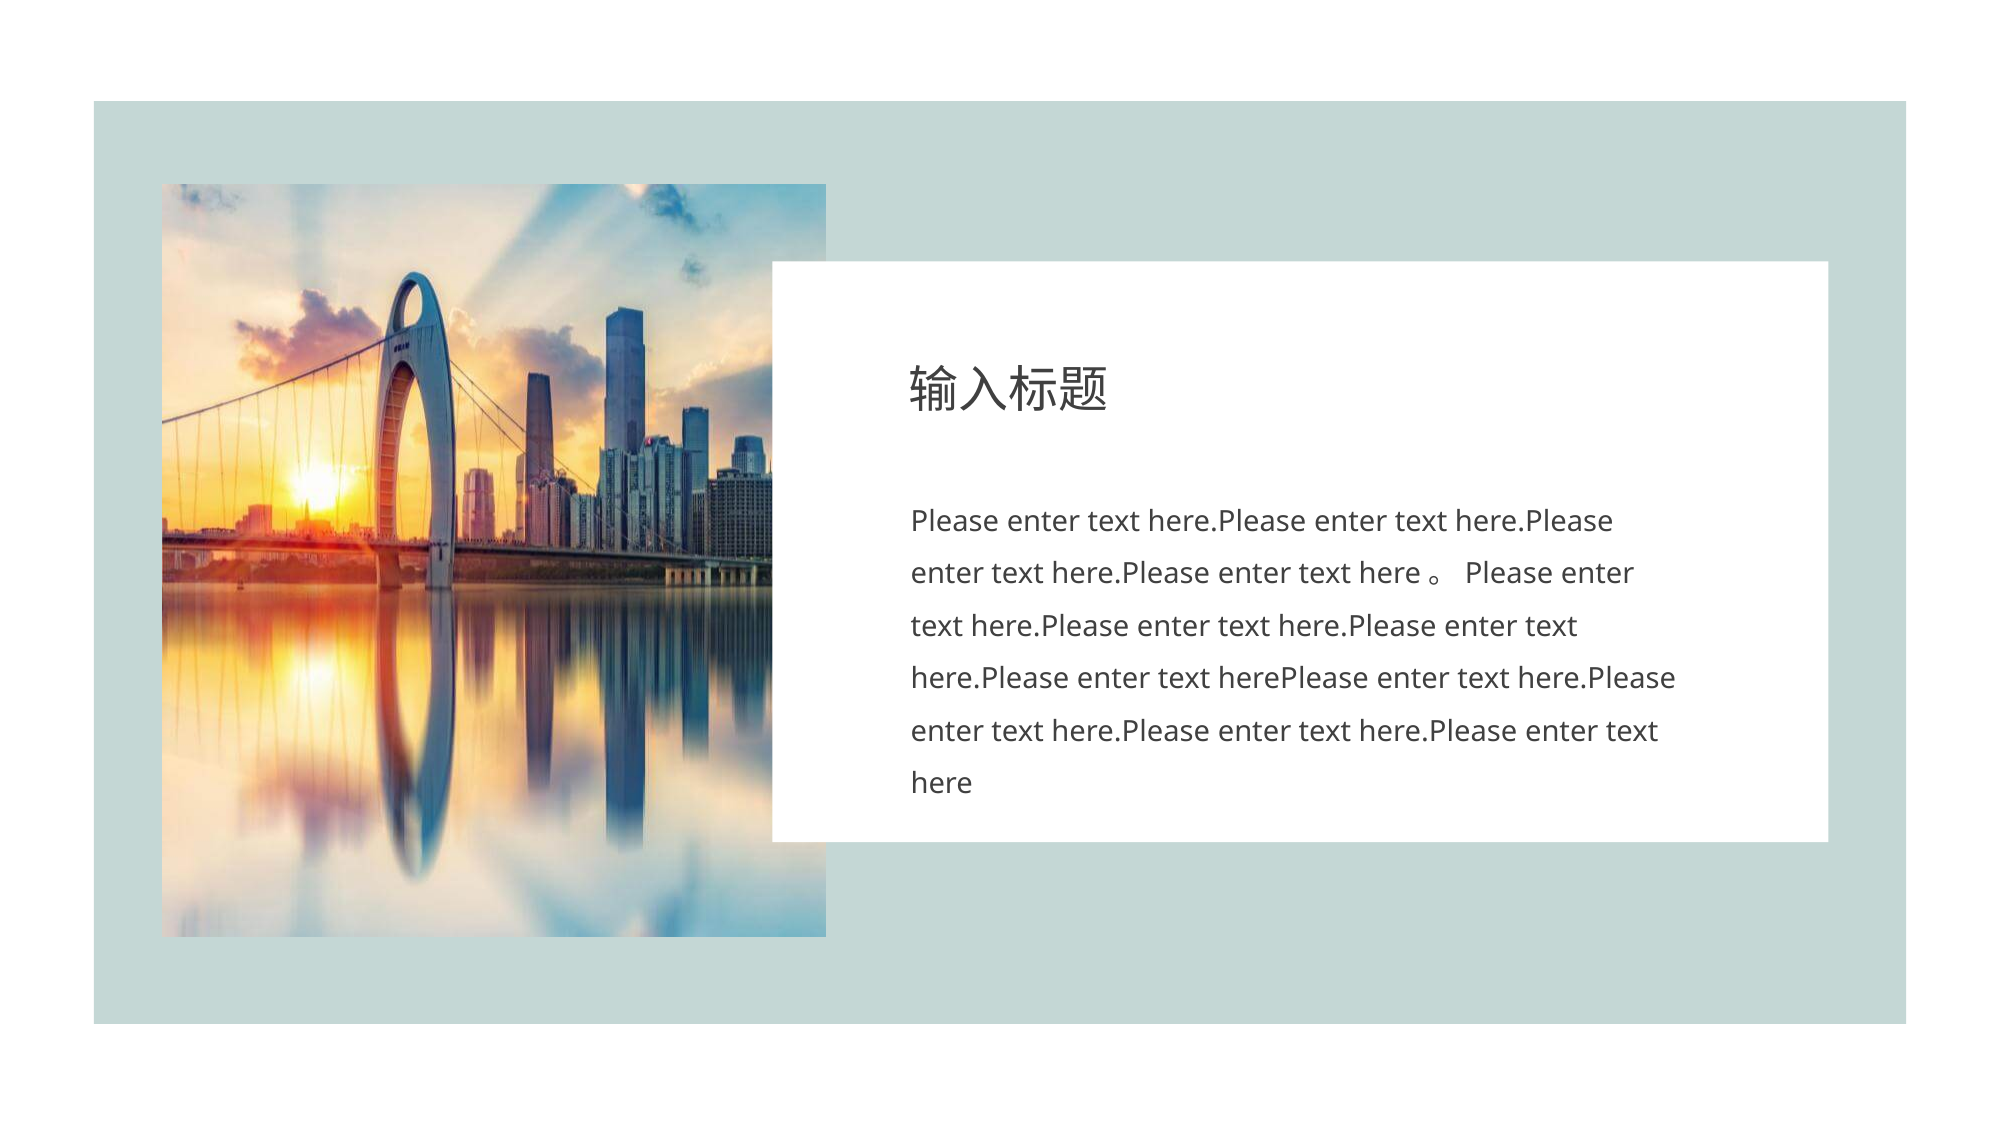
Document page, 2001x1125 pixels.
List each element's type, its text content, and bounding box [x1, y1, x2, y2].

text_box Please enter text here.Please enter text here.Please enter text here.Please enter text here。Please enter text here.Please enter text here.Please enter text here.Please enter text herePlease enter text here.Please enter text here.Please enter text here.Please enter text here [895, 477, 1706, 807]
picture [162, 184, 826, 938]
text_box [93, 100, 1907, 1025]
text_box [826, 260, 1829, 843]
text_box 输入标题 [894, 350, 1635, 425]
